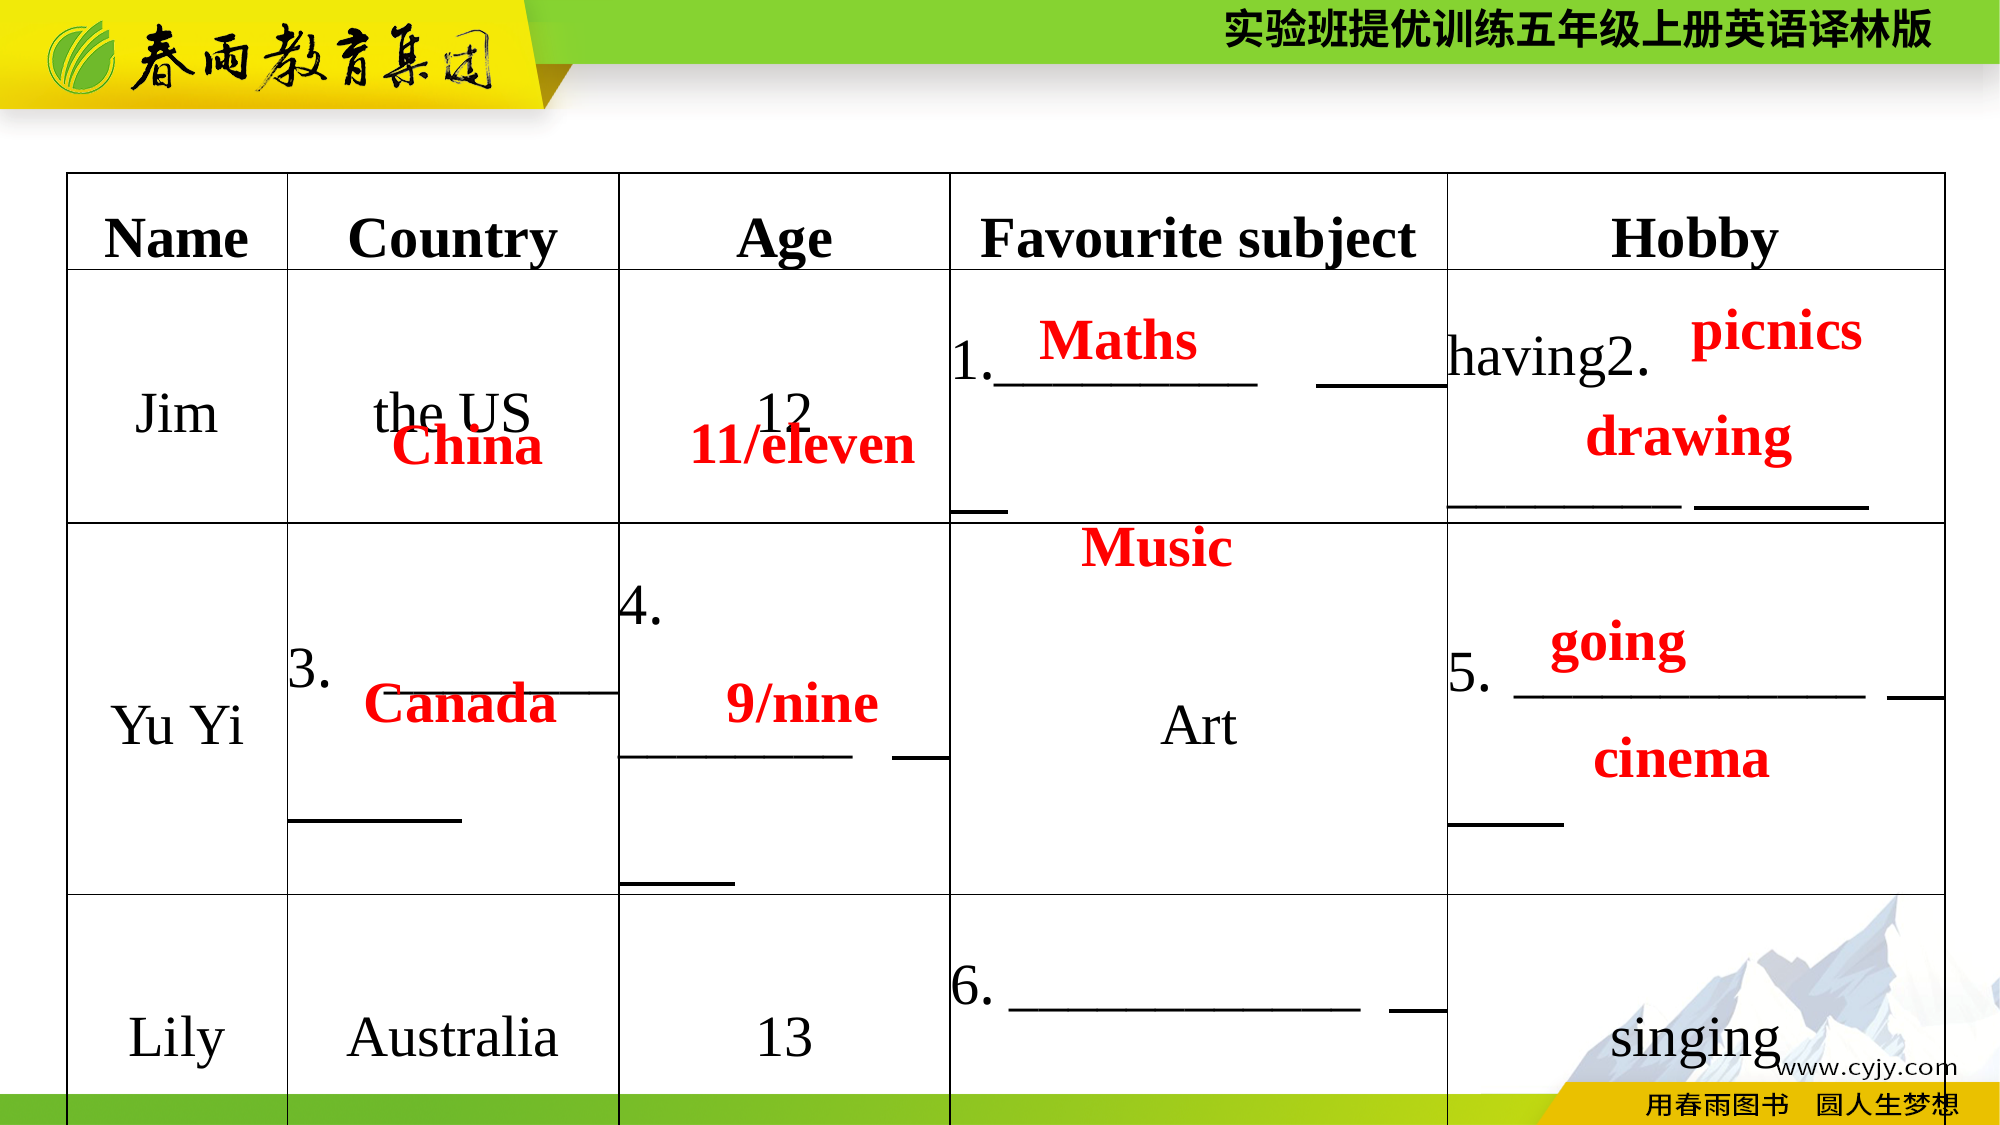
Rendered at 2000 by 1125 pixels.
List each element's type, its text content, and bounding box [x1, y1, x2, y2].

table_cell Australia [288, 895, 618, 1125]
text_box China [377, 399, 560, 484]
table_header Country [288, 174, 618, 269]
picture [0, 0, 2000, 1125]
table_cell Art [951, 524, 1447, 894]
table_cell 3. ________ [288, 524, 618, 894]
text_box picnics [1676, 283, 1879, 369]
table_cell 4. ________ [620, 524, 949, 894]
table_cell Jim [68, 270, 287, 522]
table_header Favourite subject [951, 174, 1447, 269]
table_cell Lily [68, 895, 287, 1125]
table_header Age [620, 174, 949, 269]
table_cell Yu Yi [68, 524, 287, 894]
table_cell having2. ________ [1448, 270, 1944, 522]
table_cell 5. ____________ [1448, 524, 1944, 894]
text_box Maths [1024, 294, 1214, 379]
text_box Music [1066, 500, 1249, 586]
table_cell 1._________ [951, 270, 1447, 522]
text_box 11/eleven [674, 398, 932, 483]
table_cell 12 [620, 270, 949, 522]
table_cell 13 [620, 895, 949, 1125]
table_header Hobby [1448, 174, 1944, 269]
text_box cinema [1578, 711, 1787, 797]
text_box Canada [348, 656, 573, 742]
text_box drawing [1570, 389, 1808, 475]
table_header Name [68, 174, 287, 269]
table_cell singing [1448, 895, 1944, 1125]
table_cell 6. ____________ [951, 895, 1447, 1125]
table_cell the US [288, 270, 618, 522]
text_box going [1535, 595, 1702, 680]
text_box 9/nine [712, 656, 895, 742]
